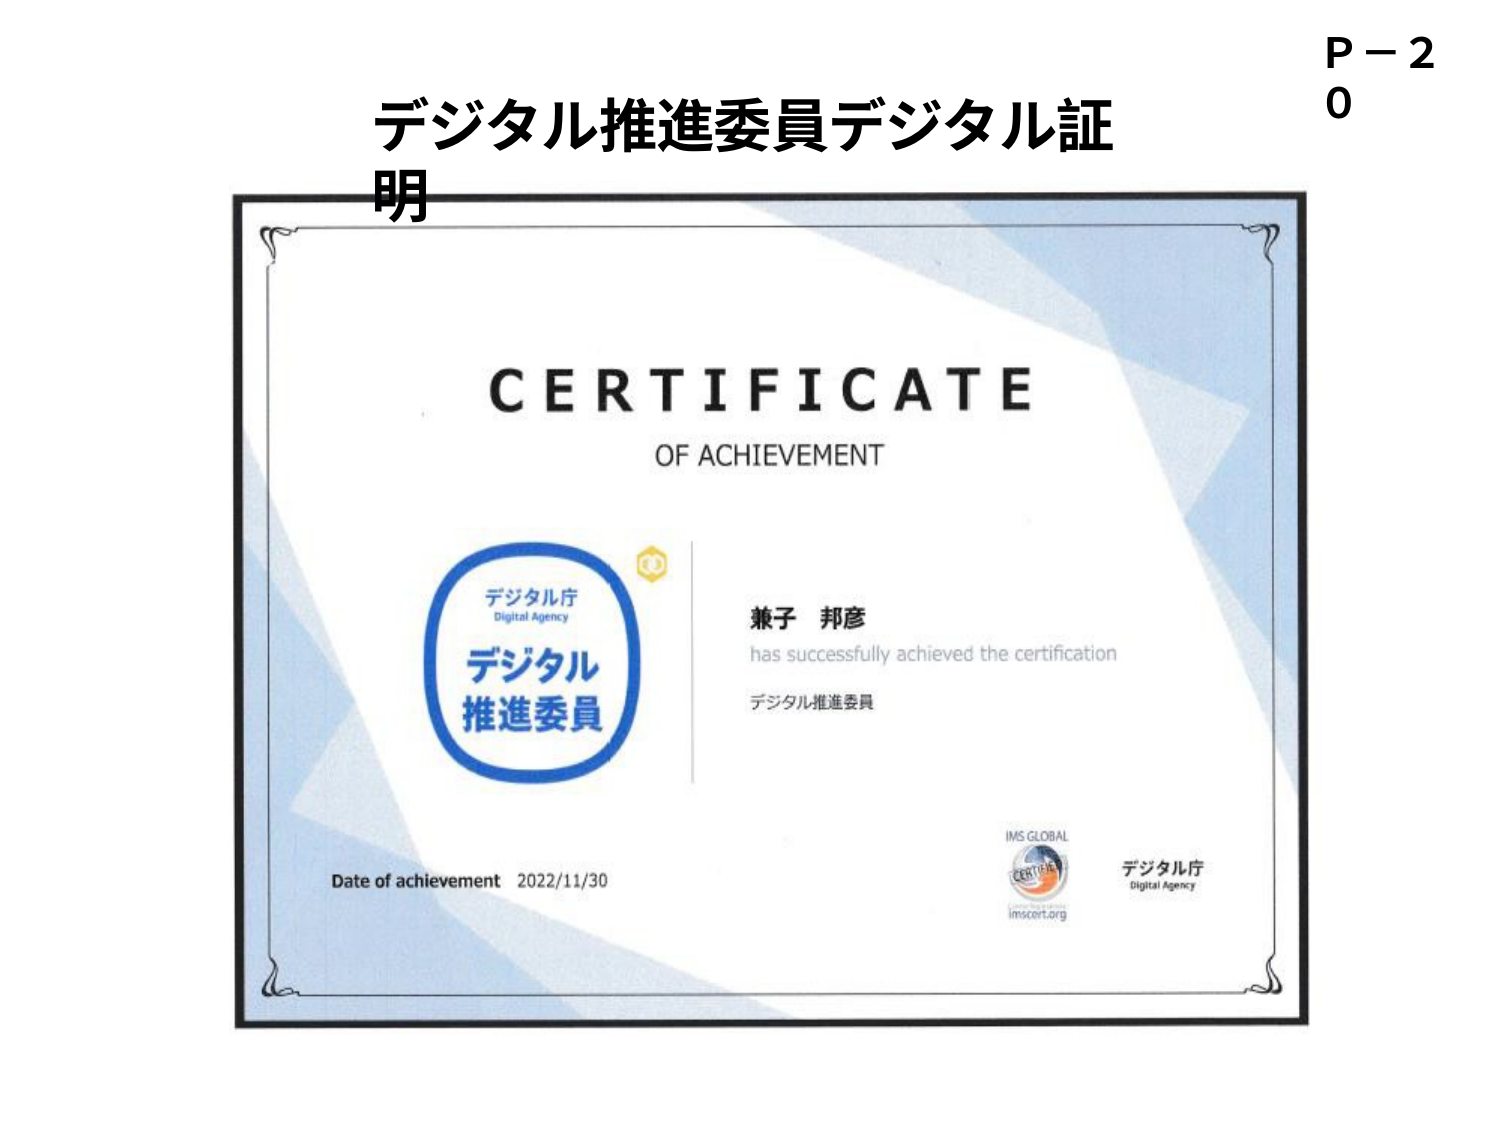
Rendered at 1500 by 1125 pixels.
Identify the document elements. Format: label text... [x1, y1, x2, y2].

text_box デジタル推進委員デジタル証明 [369, 86, 1148, 179]
title Ｐ－２０ [1316, 24, 1451, 215]
picture [229, 181, 1322, 1035]
